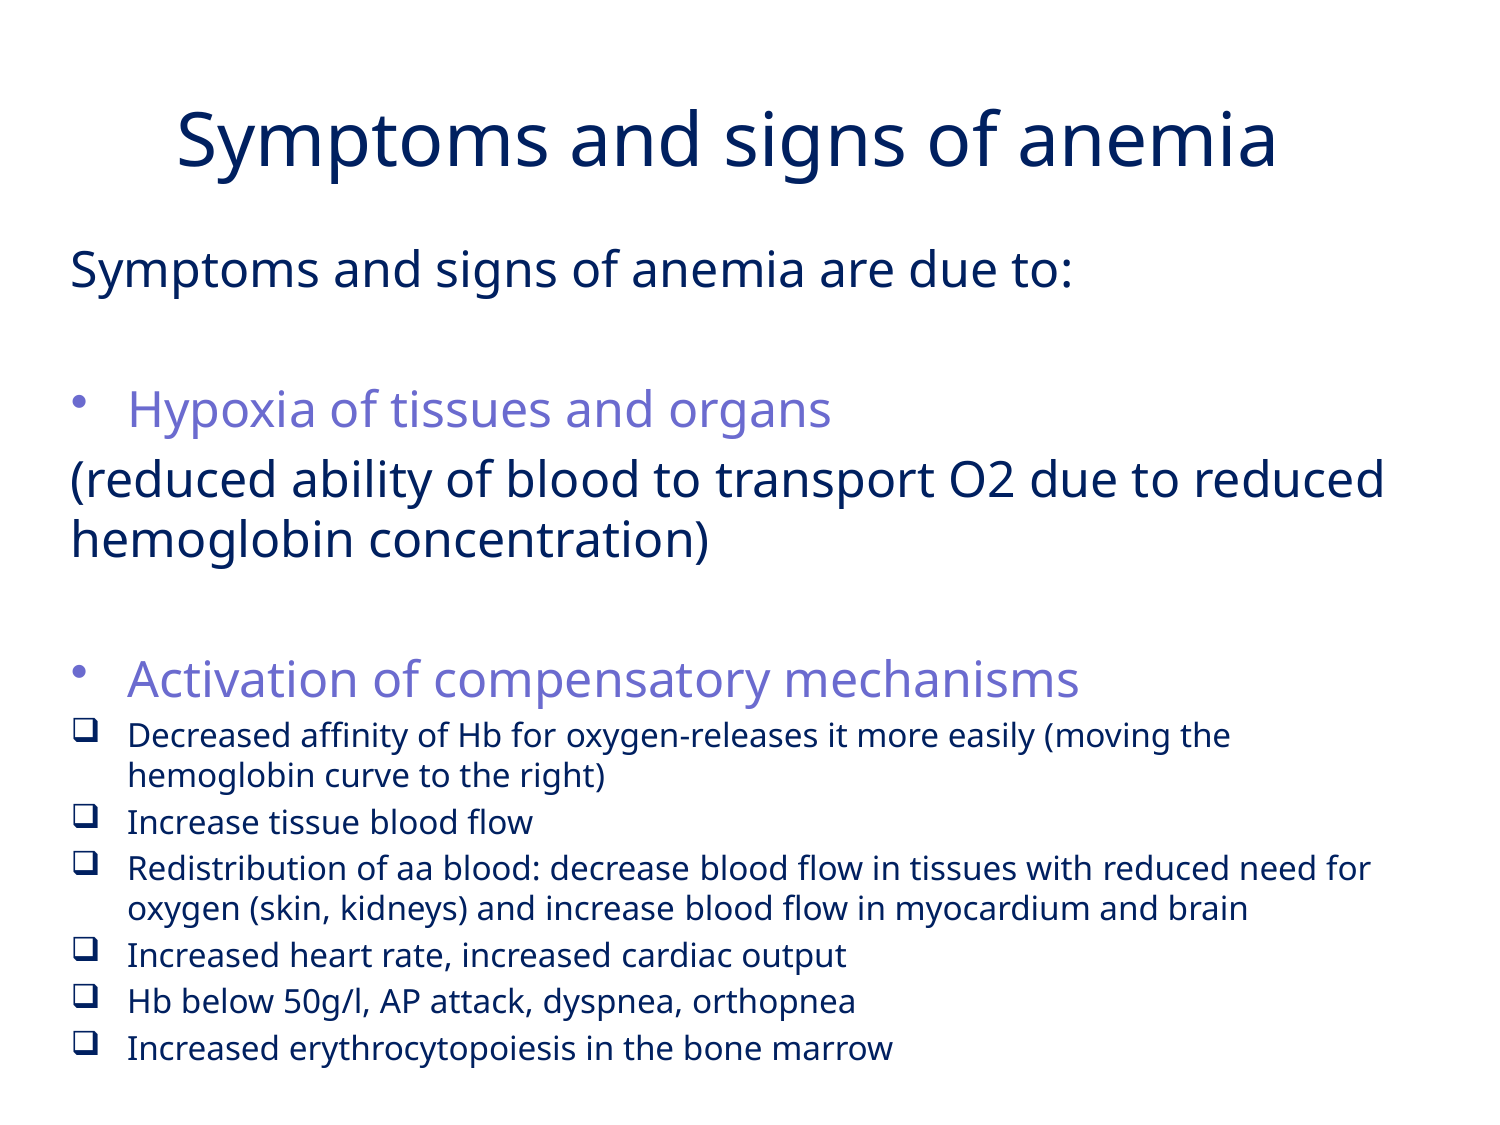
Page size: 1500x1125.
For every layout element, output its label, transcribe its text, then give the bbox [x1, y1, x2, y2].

list Symptoms and signs of anemia are due to: Hypoxia of tissues and organs (reduced ability of blood to transport O2 due to reduced hemoglobin concentration) Activation of compensatory mechanisms Decreased affinity of Hb for oxygen-releases it more easily (moving the hemoglobin curve to the right) Increase tissue blood flow Redistribution of aa blood: decrease blood flow in tissues with reduced need for oxygen (skin, kidneys) and increase blood flow in myocardium and brain Increased heart rate, increased cardiac output Hb below 50g/l, AP attack, dyspnea, orthopnea Increased erythrocytopoiesis in the bone marrow [55, 229, 1406, 1105]
title Symptoms and signs of anemia [52, 42, 1404, 231]
